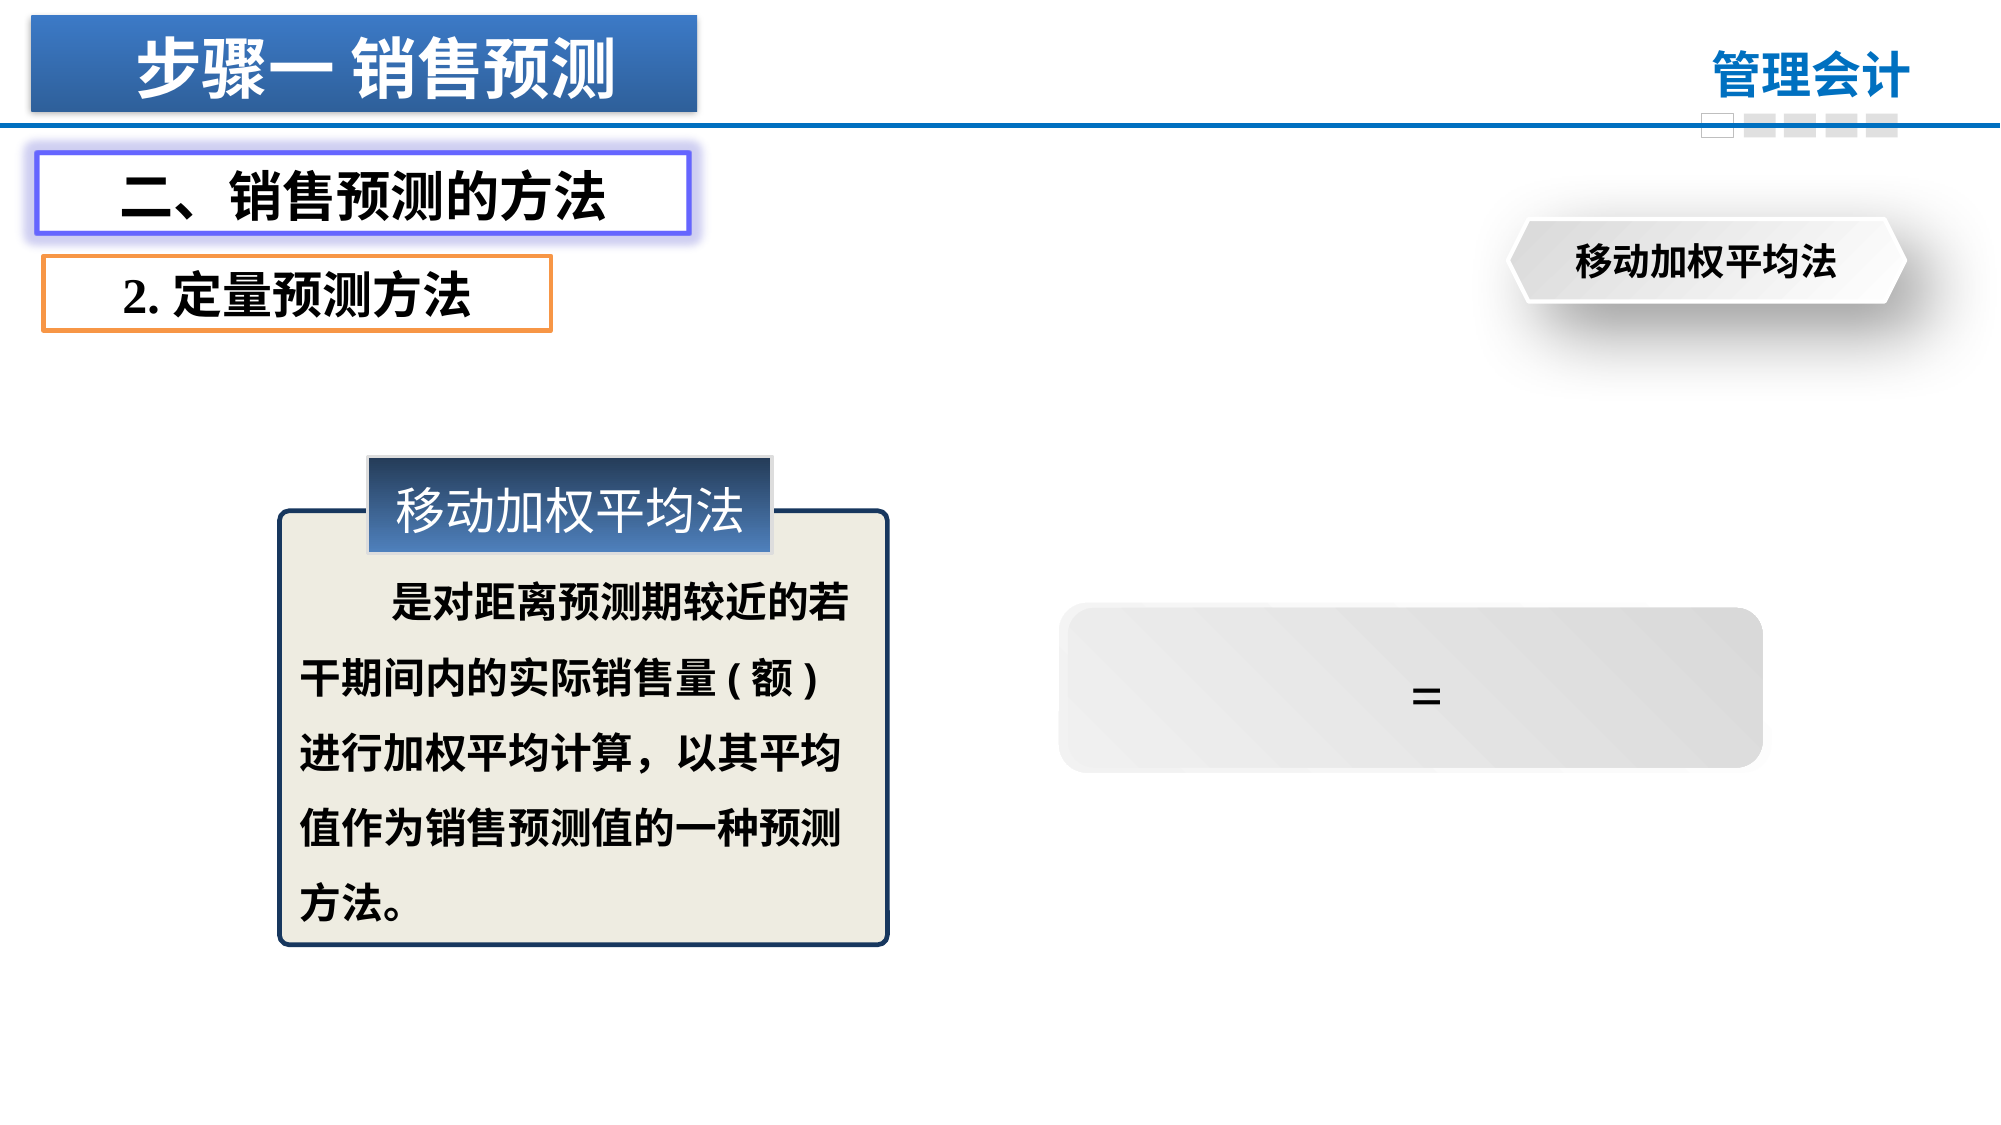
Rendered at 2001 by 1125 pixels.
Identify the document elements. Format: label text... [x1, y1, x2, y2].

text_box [7, 125, 719, 261]
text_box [1058, 598, 1772, 776]
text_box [31, 14, 698, 117]
text_box 移动加权平均法 [1505, 216, 1908, 304]
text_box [279, 455, 888, 945]
text_box 2.定量预测方法 [41, 269, 553, 333]
